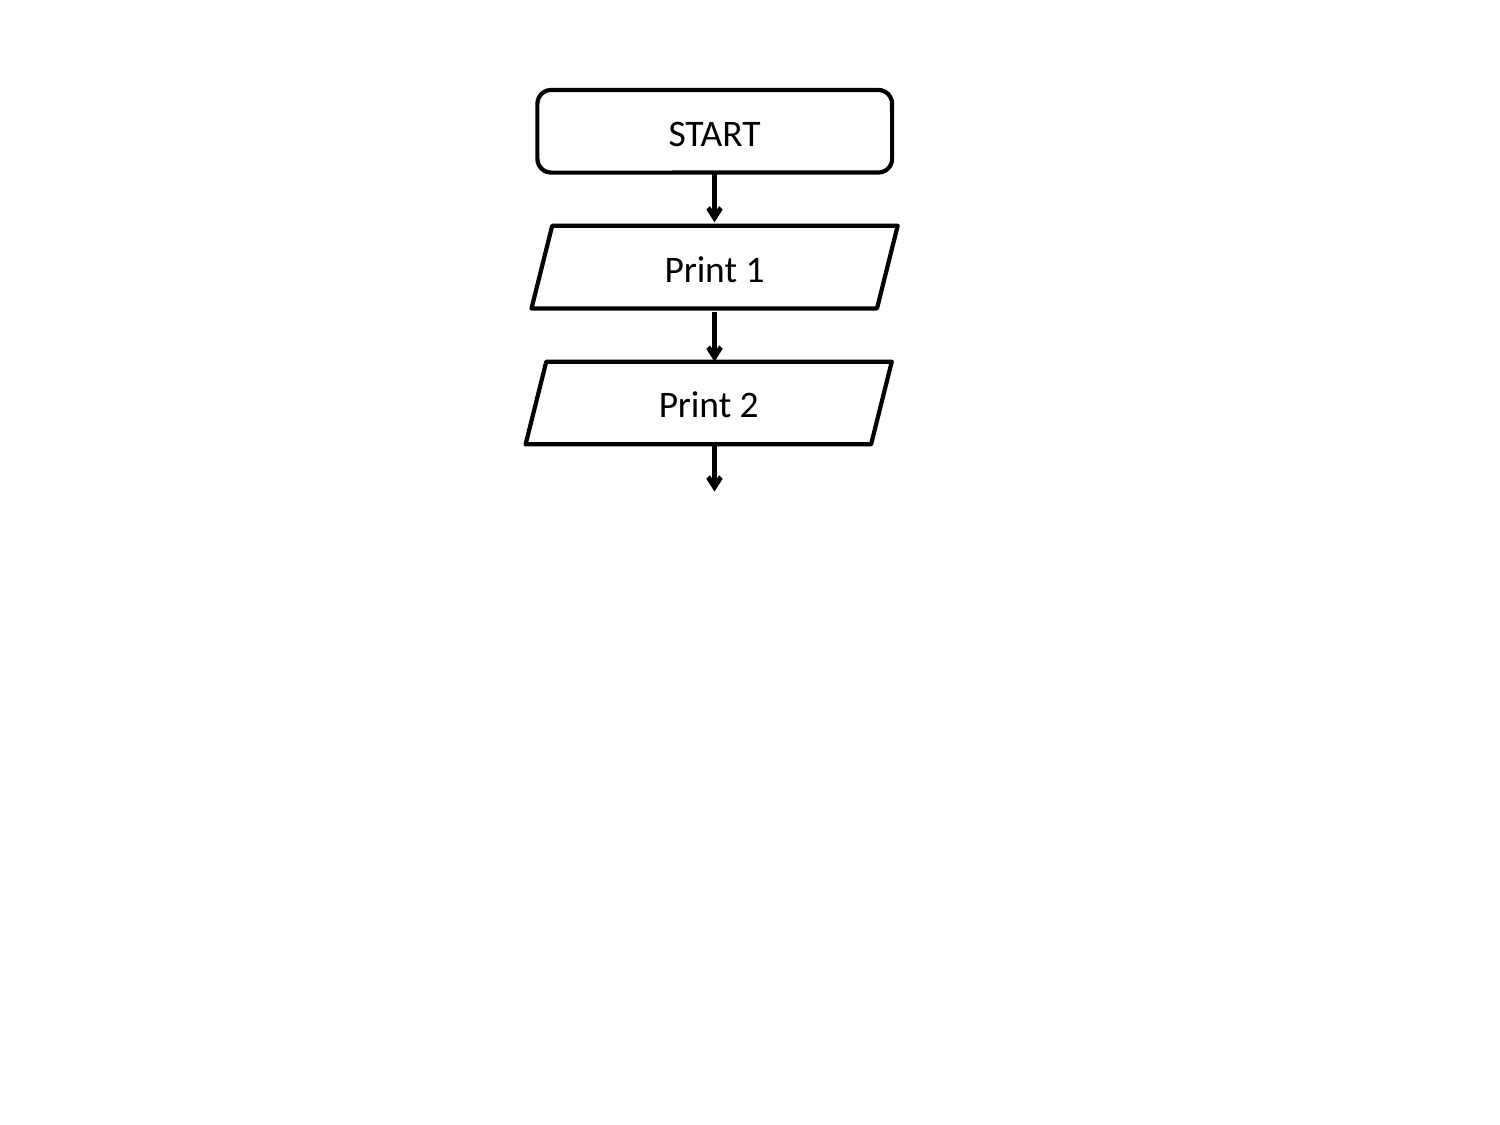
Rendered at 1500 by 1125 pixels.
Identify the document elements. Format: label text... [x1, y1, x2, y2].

text_box Print 2 [523, 359, 894, 447]
text_box START [535, 87, 895, 175]
text_box Print 1 [529, 223, 900, 311]
